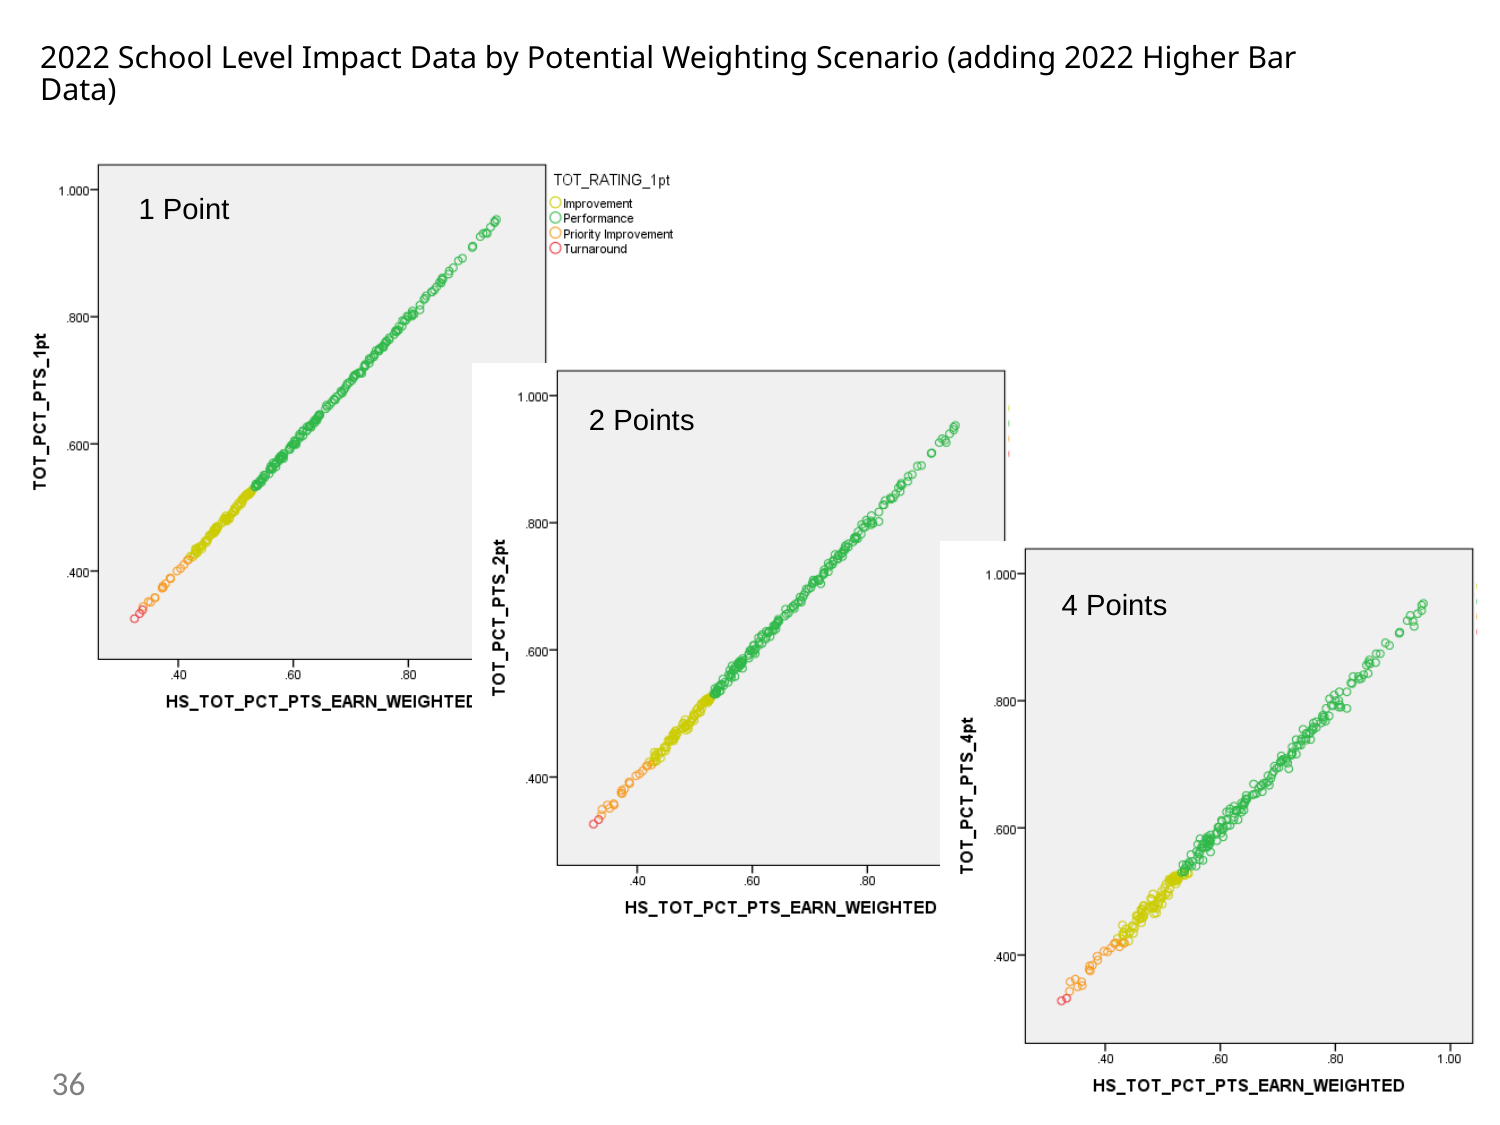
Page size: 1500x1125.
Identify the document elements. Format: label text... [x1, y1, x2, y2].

slide_number 36 [36, 1054, 375, 1115]
title 2022 School Level Impact Data by Potential Weighting Scenario (adding 2022 Higher Bar Data) [40, 41, 1310, 108]
picture [13, 157, 1478, 1112]
